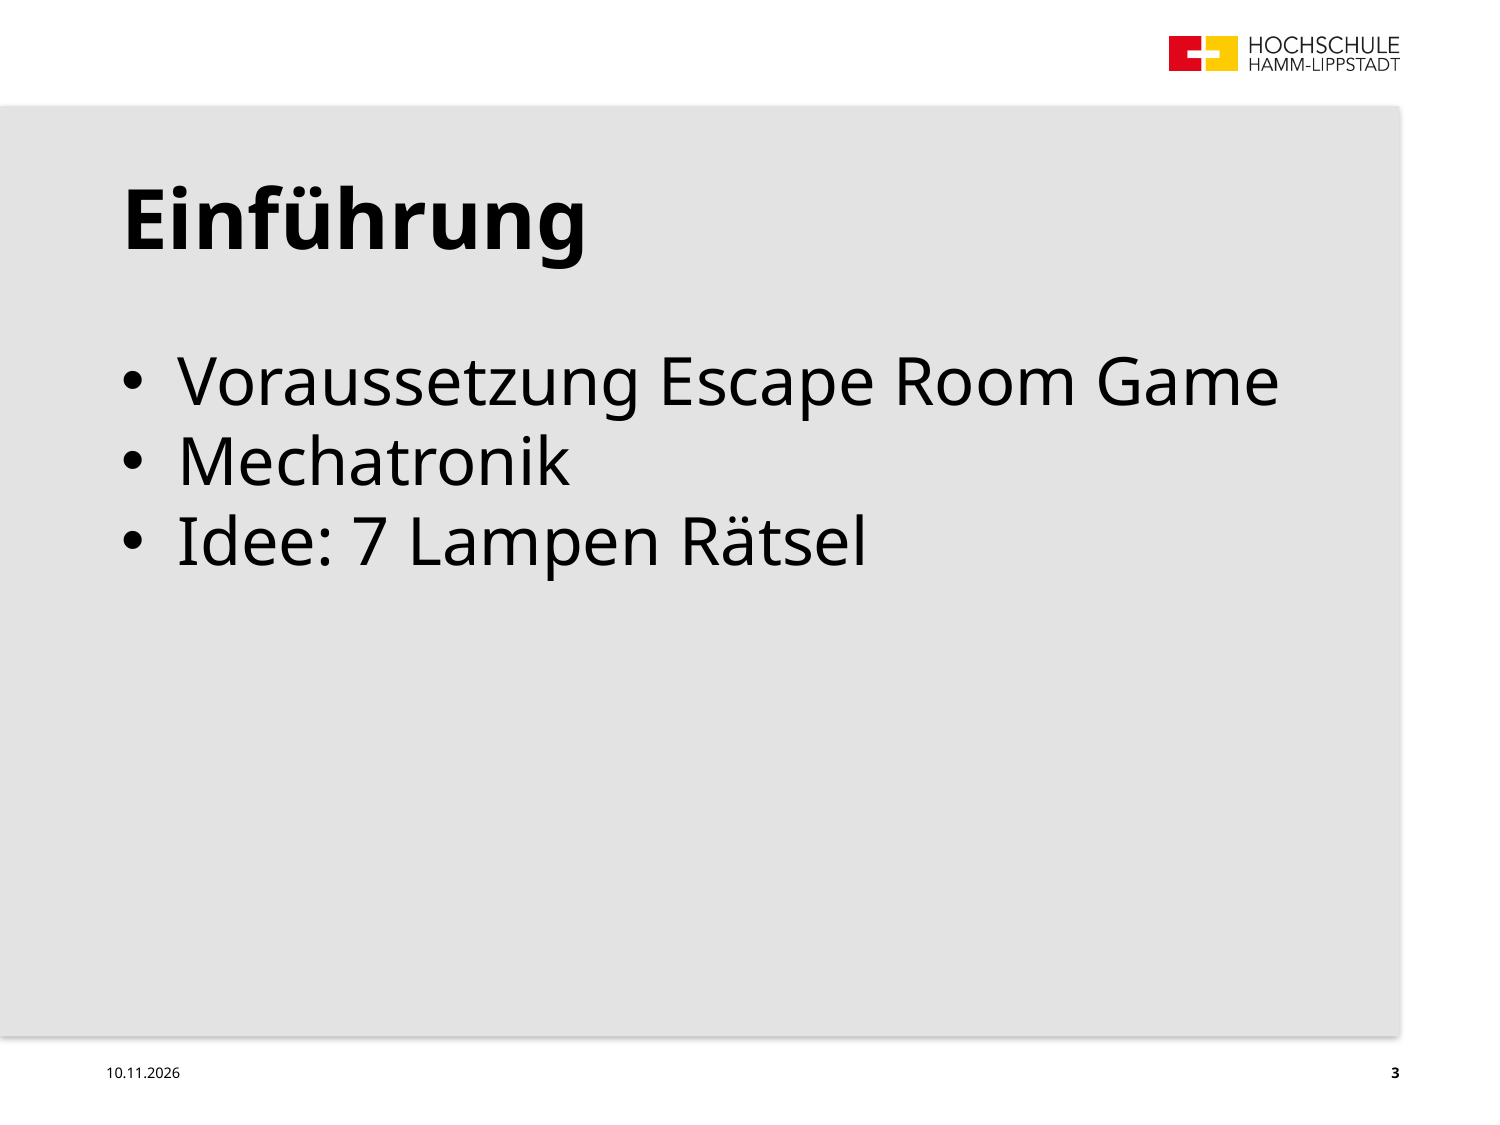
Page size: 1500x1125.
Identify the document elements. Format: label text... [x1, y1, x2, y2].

slide_number 3 [1049, 1065, 1400, 1084]
list Voraussetzung Escape Room Game Mechatronik Idee: 7 Lampen Rätsel [106, 331, 1366, 1005]
picture [1169, 36, 1400, 71]
title Einführung [106, 122, 1366, 310]
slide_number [106, 1065, 457, 1084]
